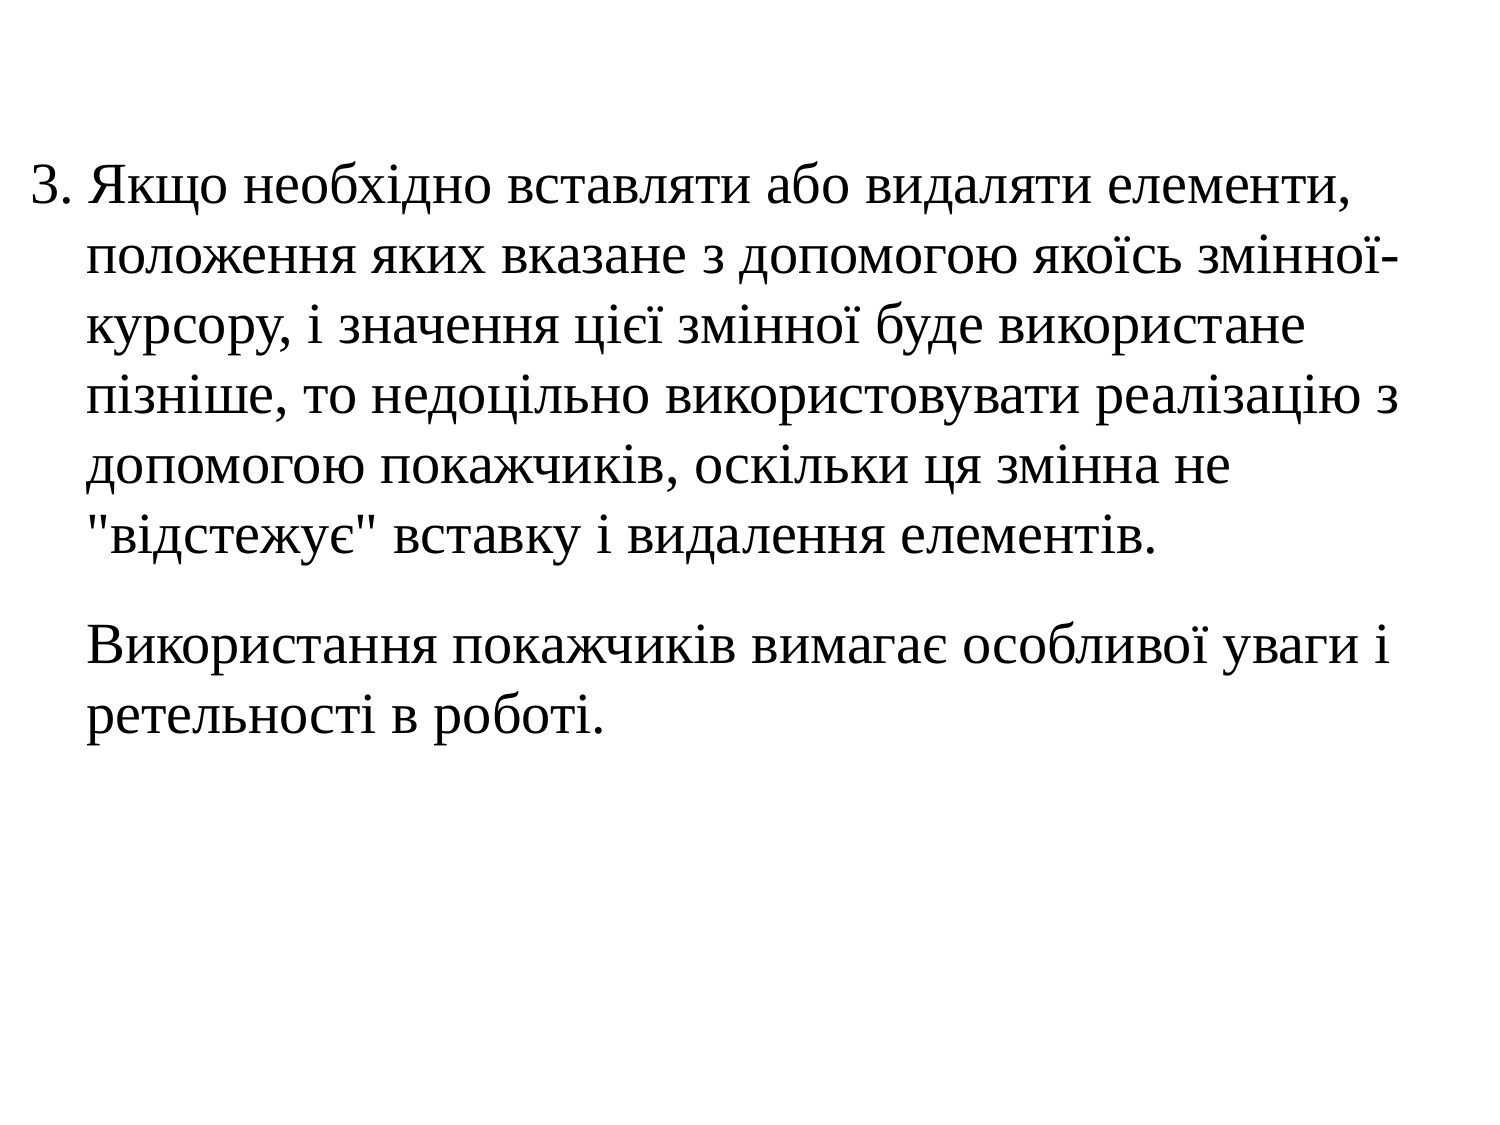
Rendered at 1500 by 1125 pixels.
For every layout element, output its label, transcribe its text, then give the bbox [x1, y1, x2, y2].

list 3. Якщо необхідно вставляти або видаляти елементи, положення яких вказане з допомогою якоїсь змінної-курсору, і значення цієї змінної буде використане пізніше, то недоцільно використовувати реалізацію з допомогою покажчиків, оскільки ця змінна не "відстежує" вставку і видалення елементів. Використання покажчиків вимагає особливої уваги і ретельності в роботі. [0, 137, 1500, 1106]
